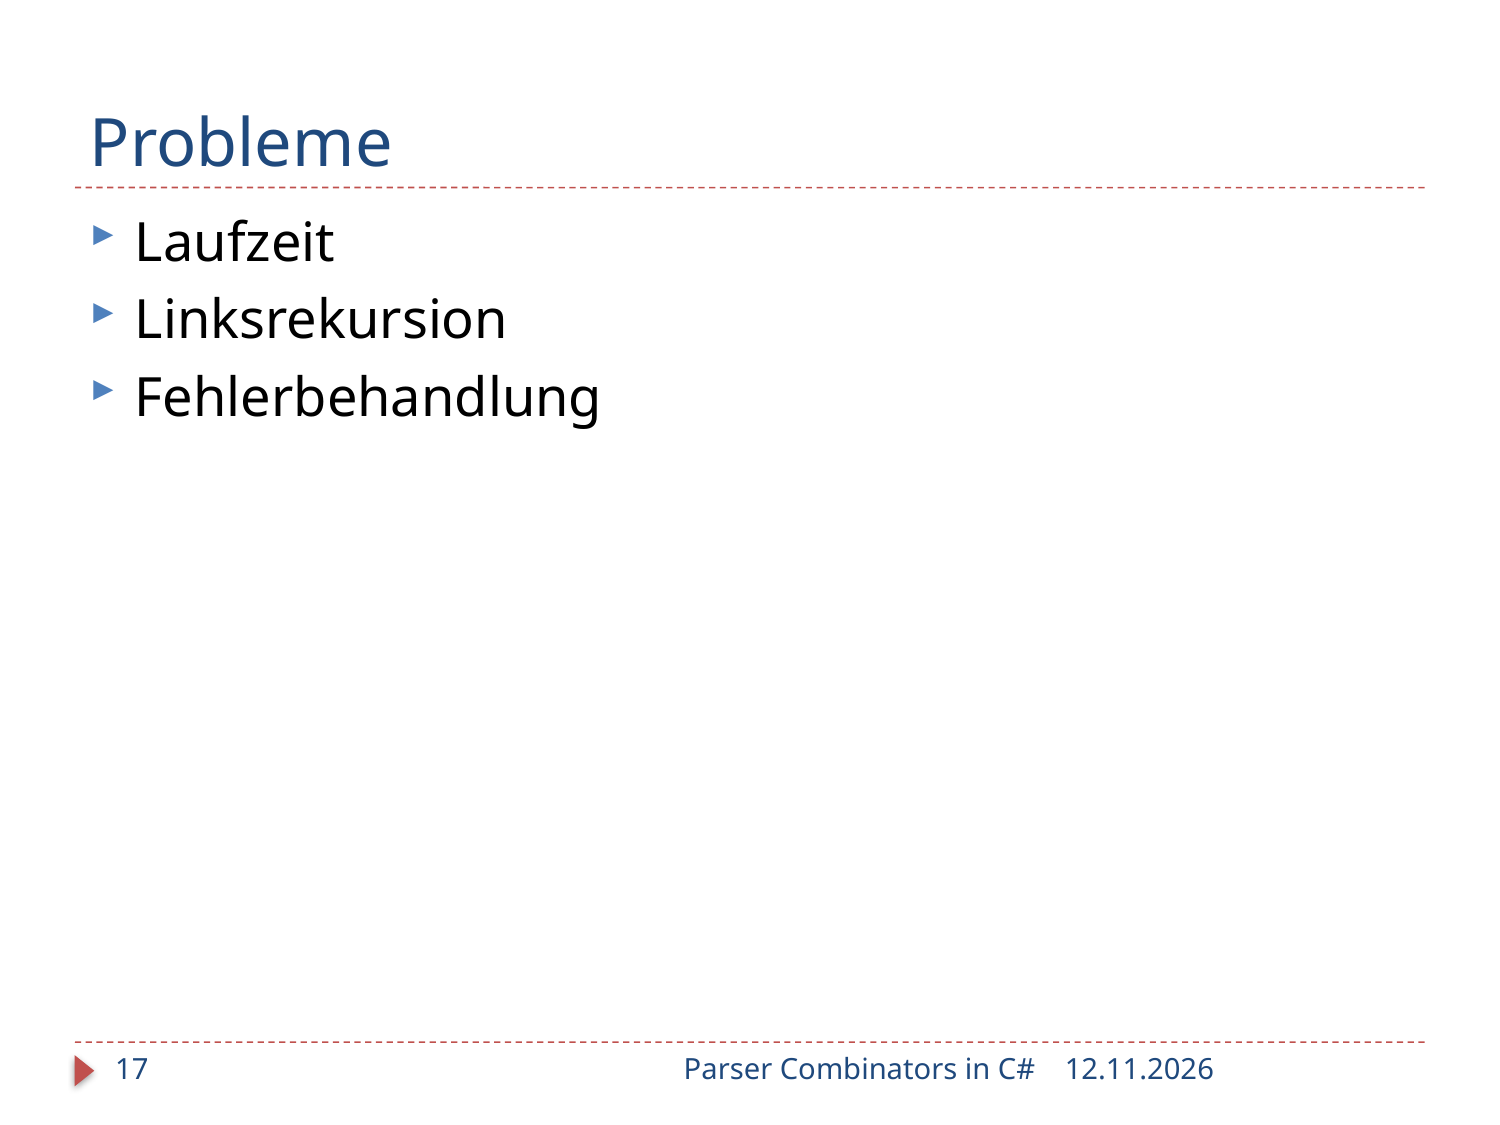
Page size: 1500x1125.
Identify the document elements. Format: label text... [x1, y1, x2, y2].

footer Parser Combinators in C# [475, 1042, 1051, 1103]
list Laufzeit Linksrekursion Fehlerbehandlung [75, 200, 1425, 1010]
slide_number 17 [100, 1042, 426, 1103]
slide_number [1051, 1042, 1426, 1103]
title Probleme [75, 24, 1425, 188]
